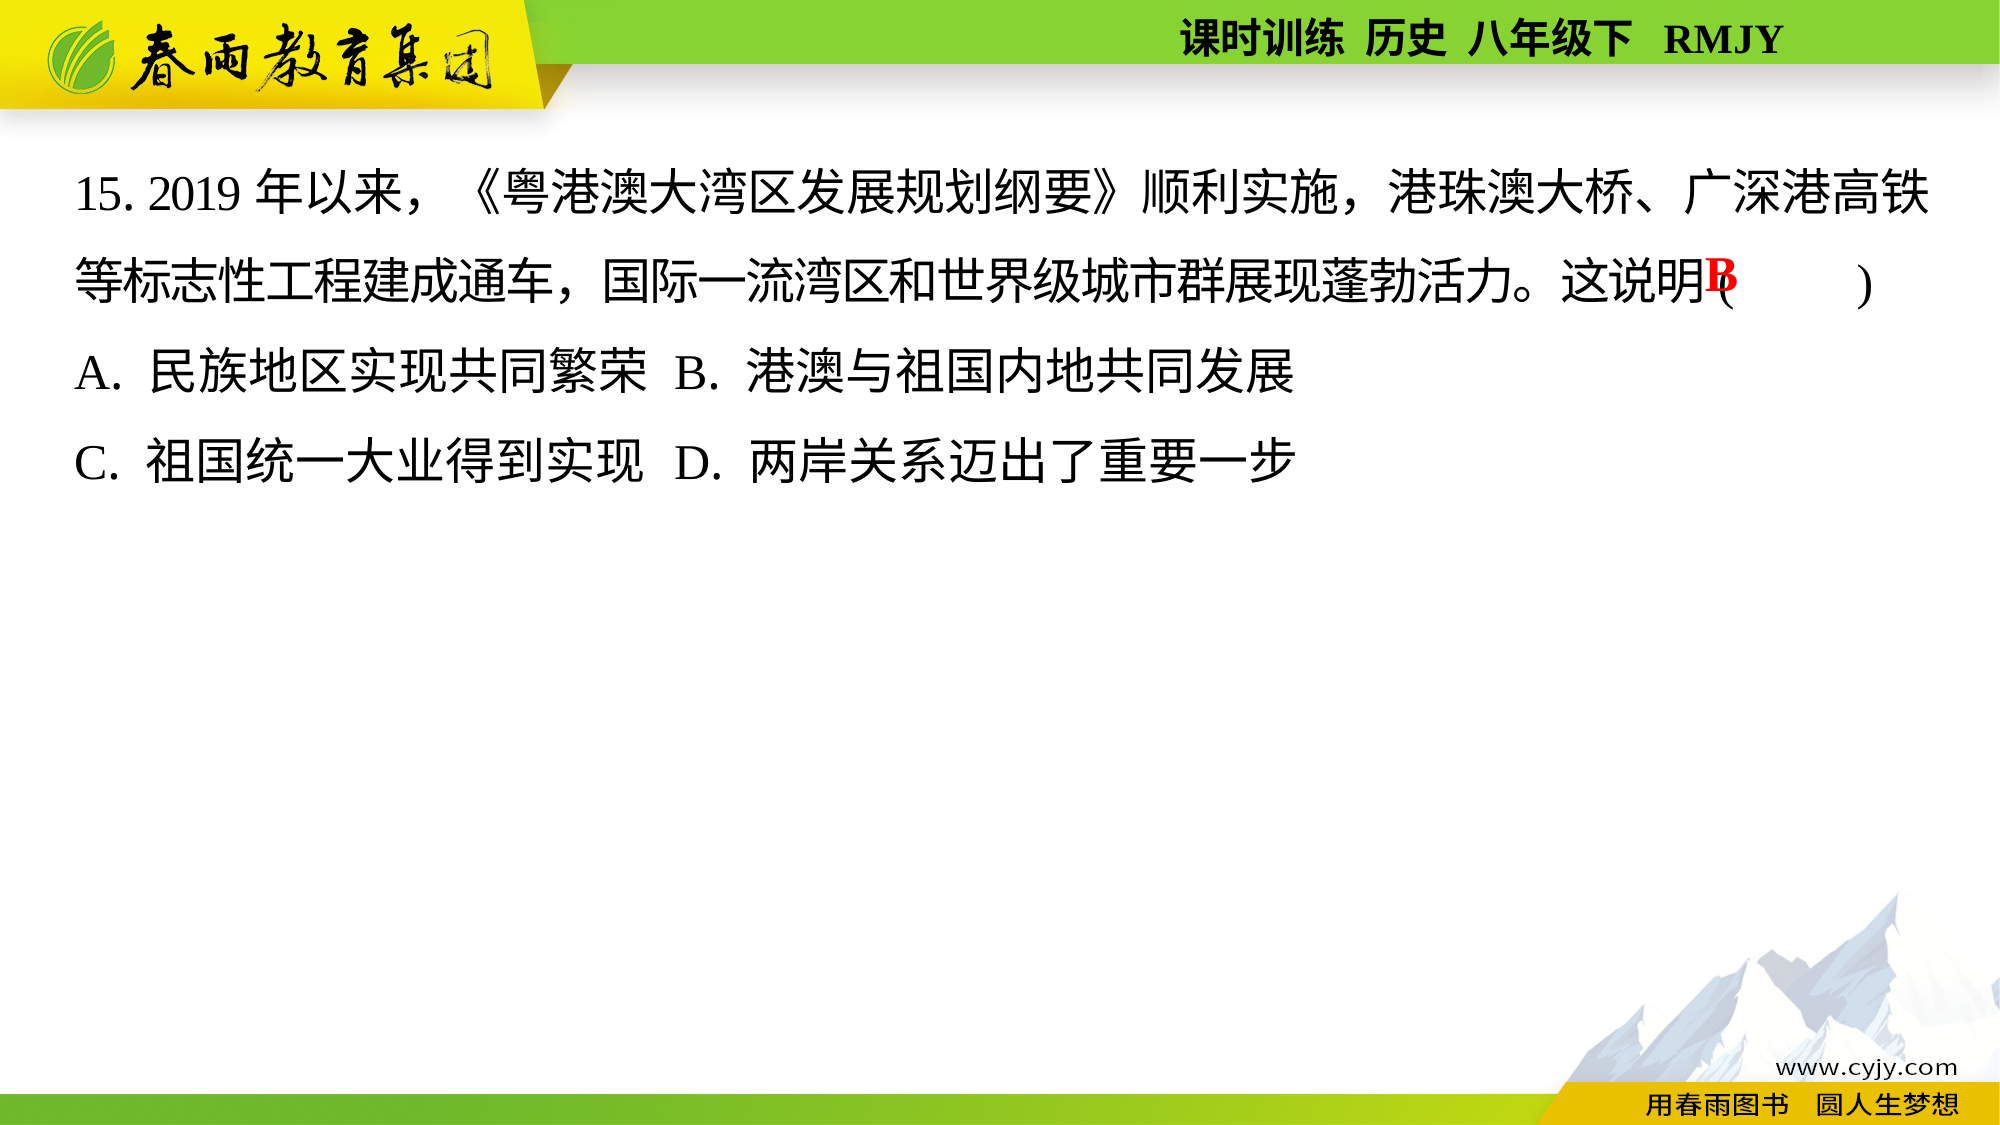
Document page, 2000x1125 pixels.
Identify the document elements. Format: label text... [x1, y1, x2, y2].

list 15. 2019年以来，《粤港澳大湾区发展规划纲要》顺利实施，港珠澳大桥、广深港高铁等标志性工程建成通车，国际一流湾区和世界级城市群展现蓬勃活力。这说明( ) A. 民族地区实现共同繁荣 B. 港澳与祖国内地共同发展 C. 祖国统一大业得到实现 D. 两岸关系迈出了重要一步 [59, 122, 1944, 490]
picture [0, 0, 2000, 1125]
text_box B [1690, 234, 1753, 310]
